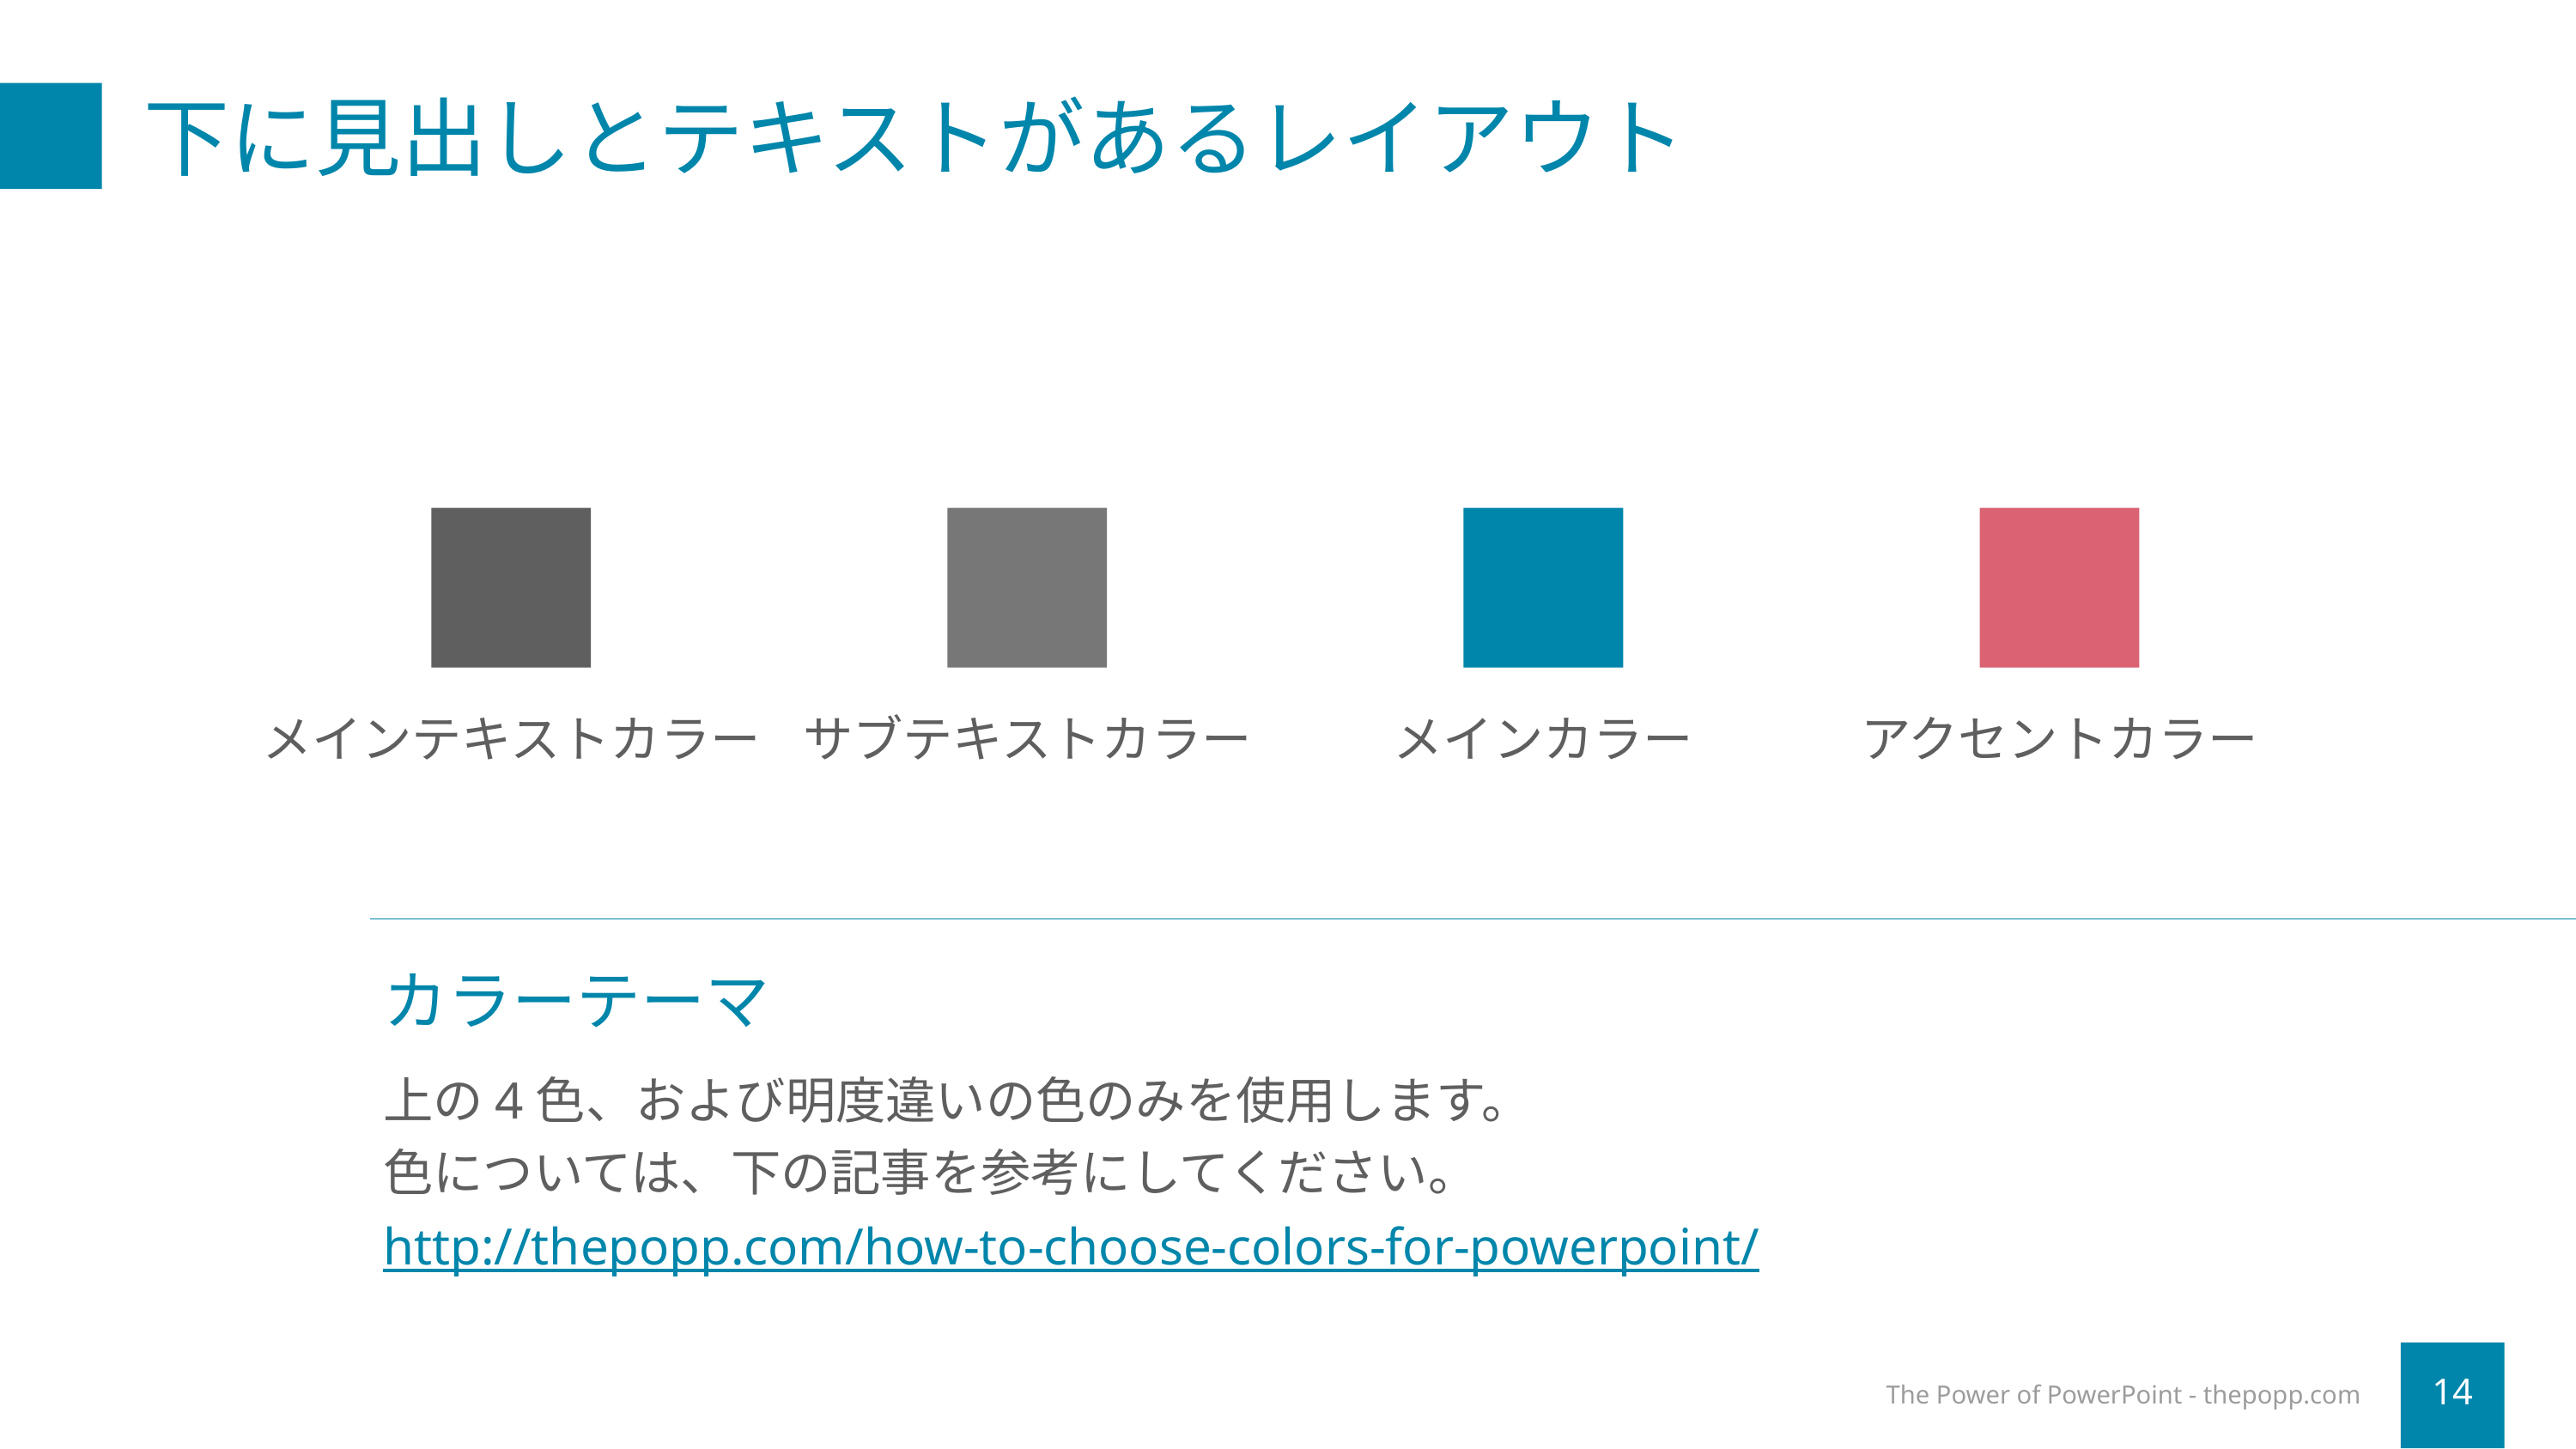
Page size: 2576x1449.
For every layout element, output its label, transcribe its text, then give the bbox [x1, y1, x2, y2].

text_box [812, 507, 1242, 776]
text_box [1394, 507, 1692, 776]
list 上の4色、および明度違いの色のみを使用します。 色については、下の記事を参考にしてください。 http://thepopp.com/how-to-choose-colors-for-powerpoint/ [370, 1050, 2206, 1331]
slide_number 14 [2400, 1355, 2505, 1433]
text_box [273, 507, 749, 776]
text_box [1869, 507, 2250, 776]
list カラーテーマ [370, 919, 2206, 1045]
footer The Power of PowerPoint - thepopp.com [1504, 1355, 2374, 1433]
title 下に見出しとテキストがあるレイアウト [131, 66, 2482, 219]
